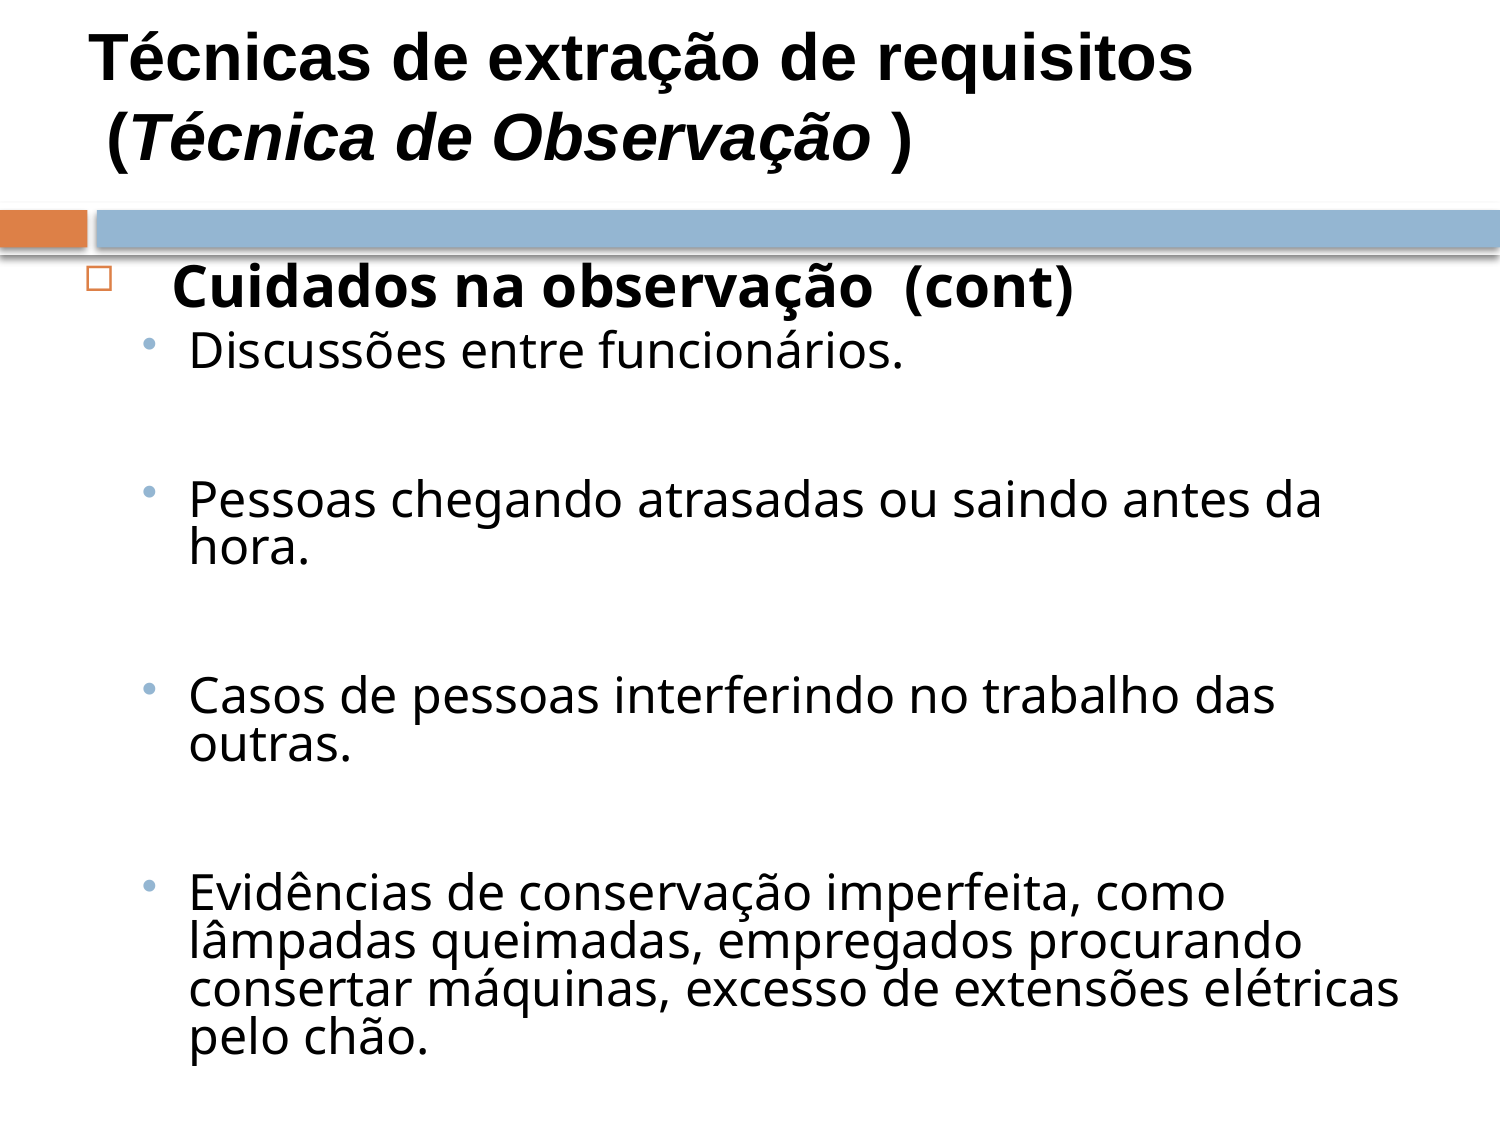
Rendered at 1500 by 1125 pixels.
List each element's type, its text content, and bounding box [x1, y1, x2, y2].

text_box Técnicas de extração de requisitos (Técnica de Observação ) [73, 54, 1349, 182]
list Cuidados na observação (cont) Discussões entre funcionários. Pessoas chegando atrasadas ou saindo antes da hora. Casos de pessoas interferindo no trabalho das outras. Evidências de conservação imperfeita, como lâmpadas queimadas, empregados procurando consertar máquinas, excesso de extensões elétricas pelo chão. [69, 255, 1438, 1035]
